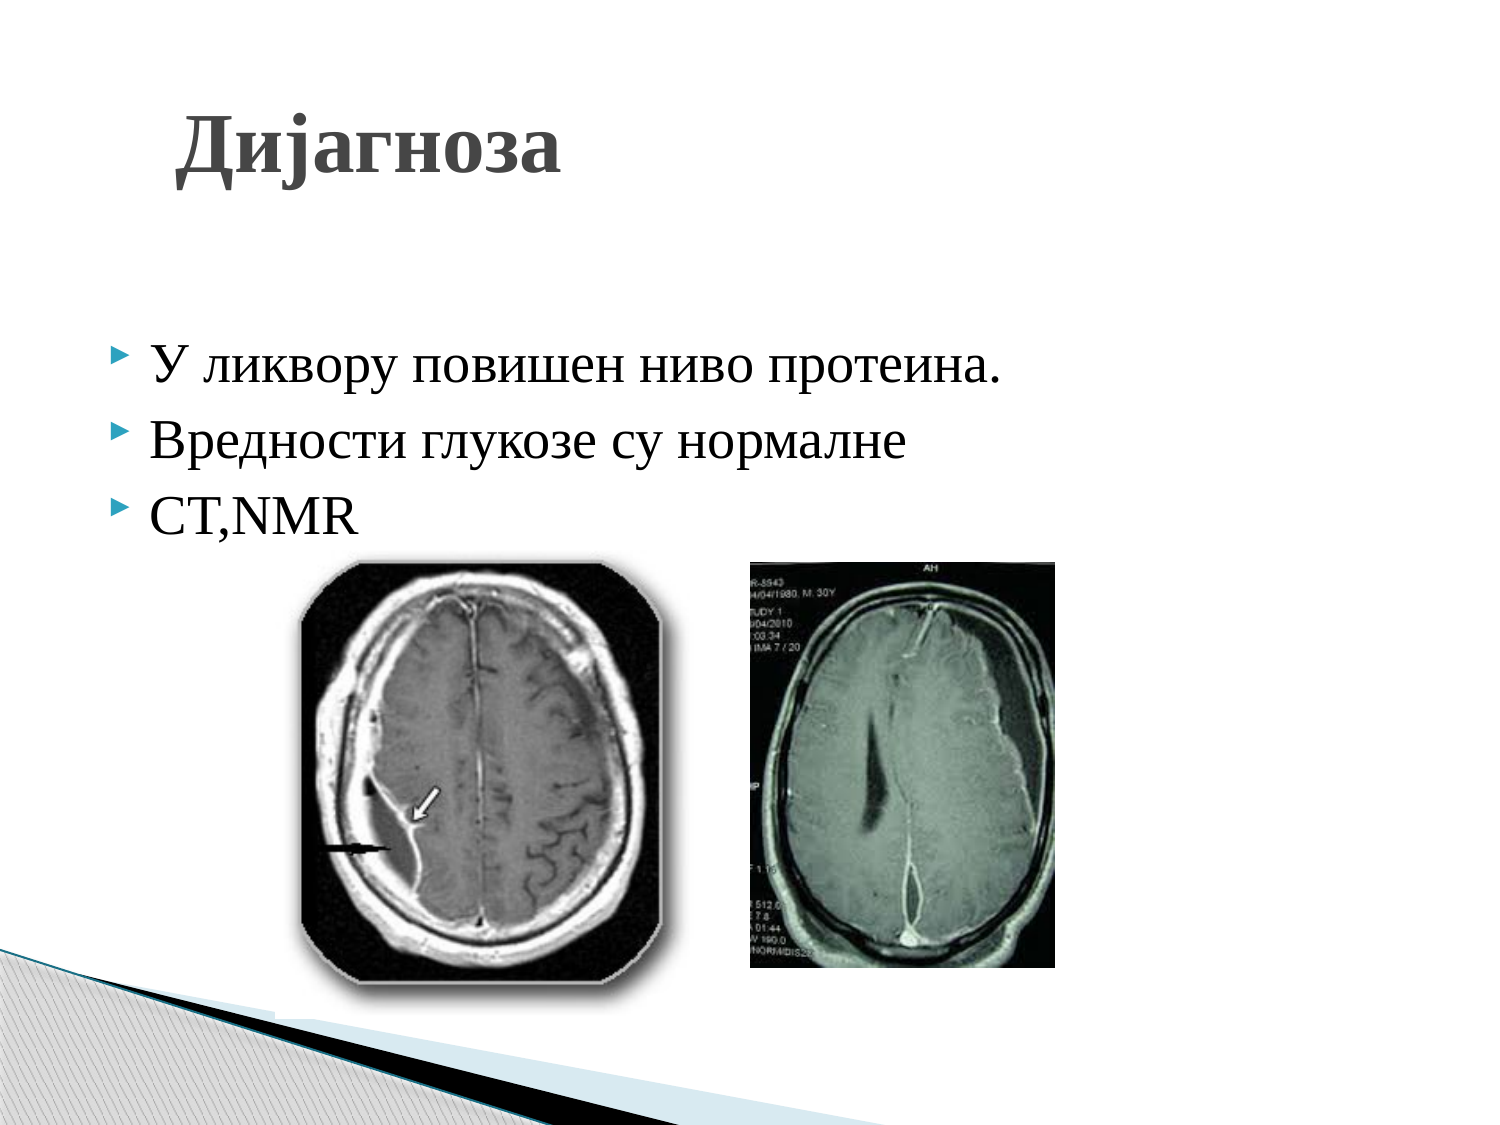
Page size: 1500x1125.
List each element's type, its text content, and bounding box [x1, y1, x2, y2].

title Дијагноза [75, 45, 1425, 233]
list У ликвору повишен ниво протеина. Вредности глукозе су нормалне CT,NMR [75, 243, 1425, 986]
picture [274, 537, 698, 1019]
picture [749, 562, 1055, 968]
